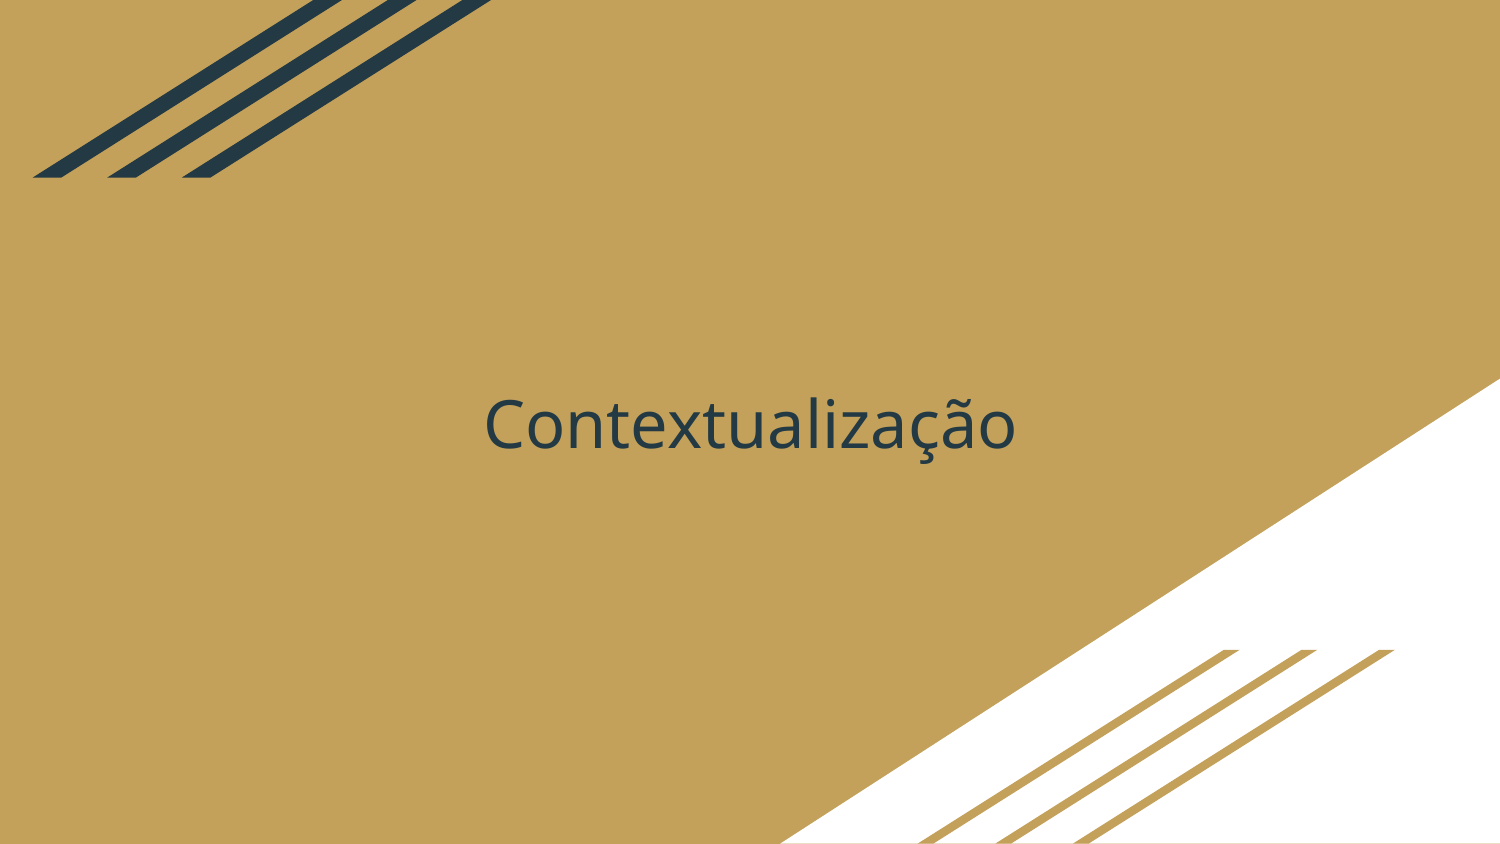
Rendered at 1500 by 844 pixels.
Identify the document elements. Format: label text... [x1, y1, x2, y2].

title Contextualização [309, 286, 1192, 557]
